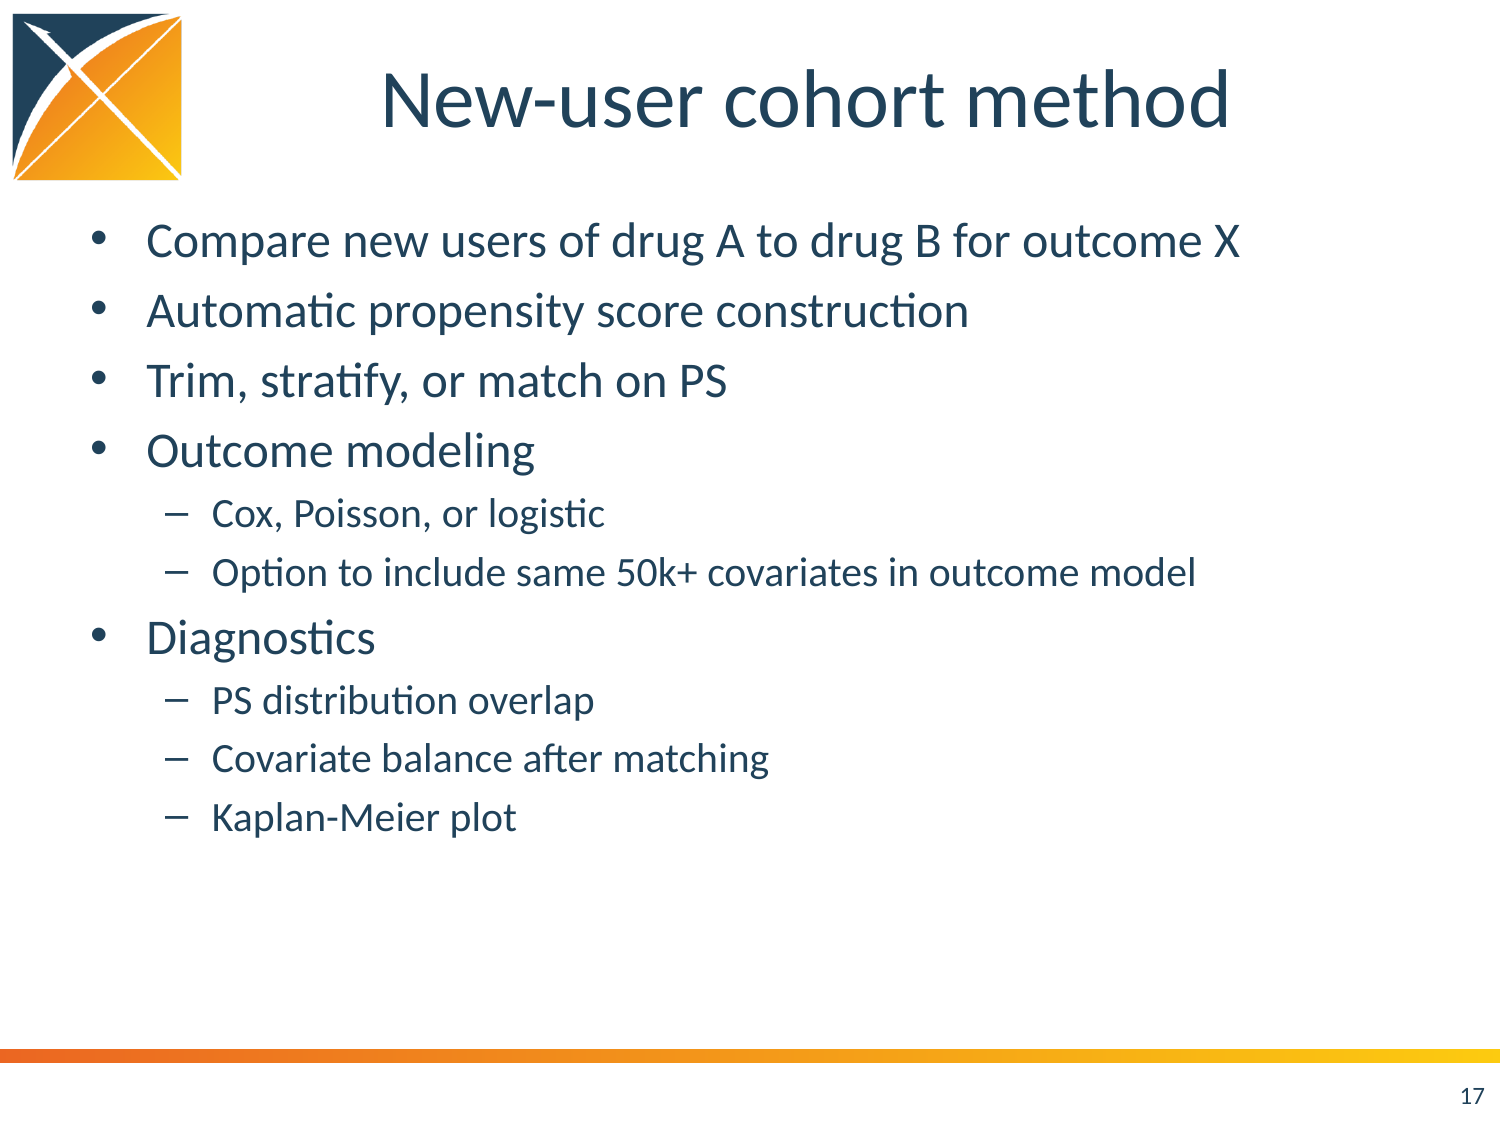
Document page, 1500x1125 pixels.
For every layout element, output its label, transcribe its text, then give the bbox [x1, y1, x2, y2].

list Compare new users of drug A to drug B for outcome X Automatic propensity score construction Trim, stratify, or match on PS Outcome modeling Cox, Poisson, or logistic Option to include same 50k+ covariates in outcome model Diagnostics PS distribution overlap Covariate balance after matching Kaplan-Meier plot [75, 200, 1425, 1005]
picture [0, 0, 206, 200]
slide_number 17 [1149, 1065, 1500, 1125]
title New-user cohort method [187, 24, 1425, 163]
